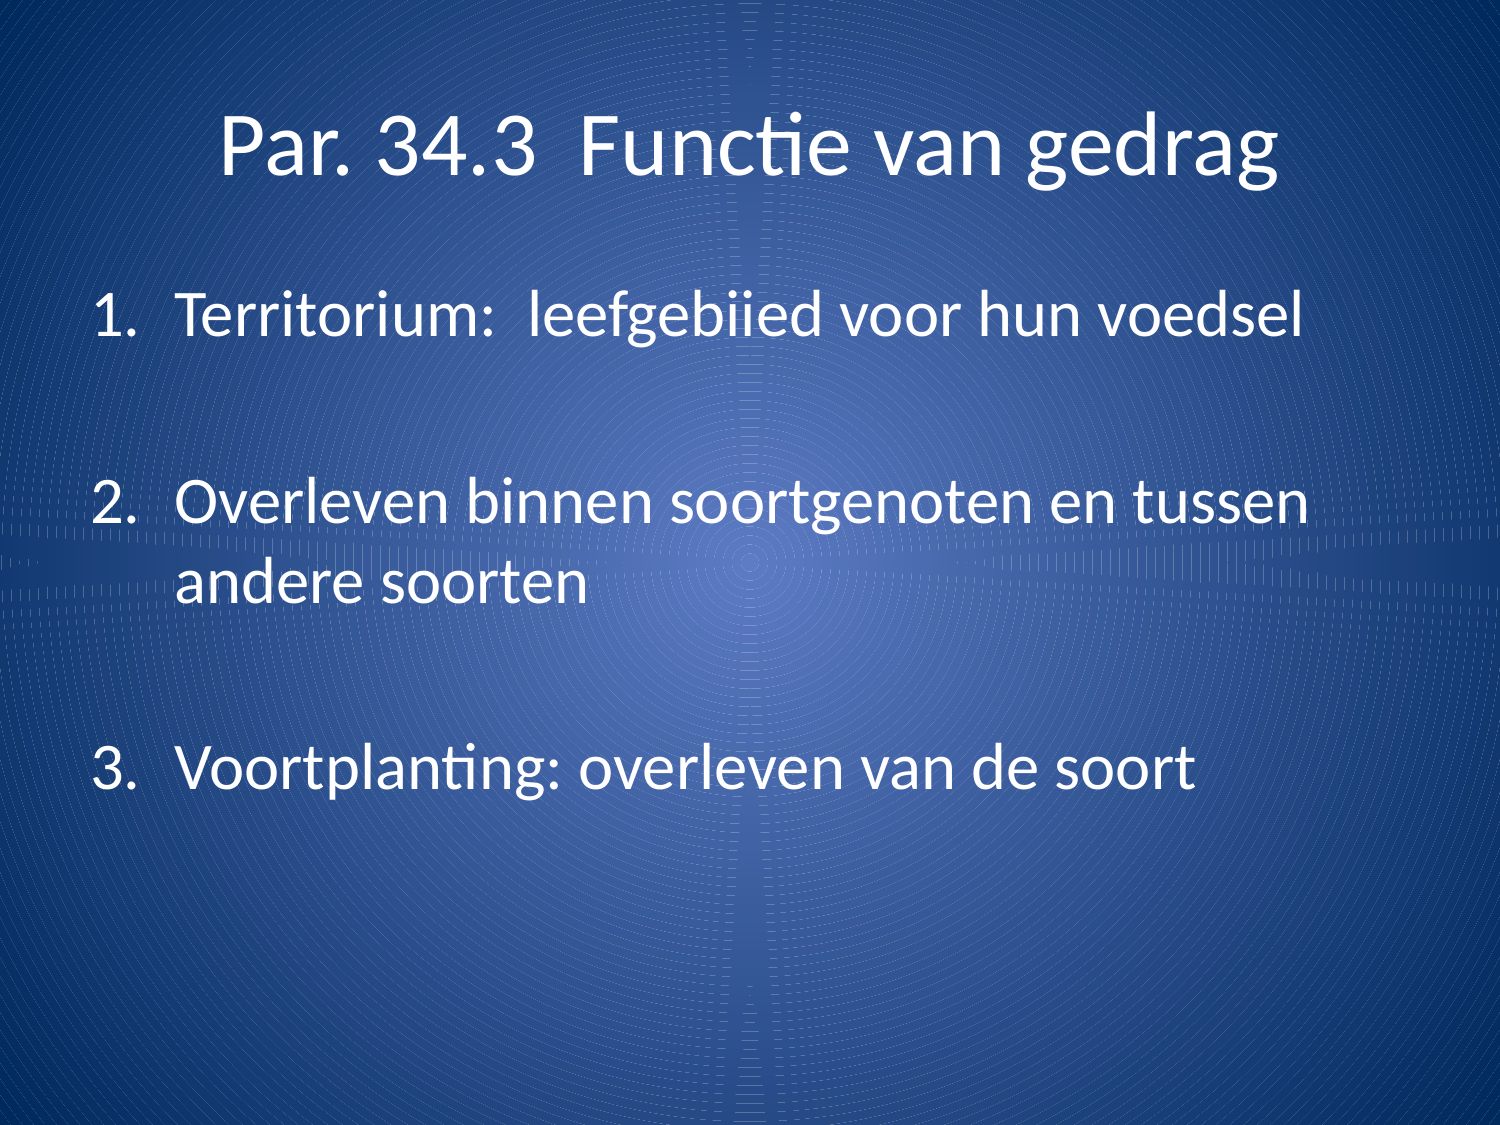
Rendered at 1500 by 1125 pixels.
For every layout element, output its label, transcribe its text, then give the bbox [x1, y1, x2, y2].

title Par. 34.3 Functie van gedrag [75, 45, 1425, 233]
list 1. Territorium: leefgebiied voor hun voedsel 2. Overleven binnen soortgenoten en tussen andere soorten 3. Voortplanting: overleven van de soort [75, 262, 1425, 1005]
